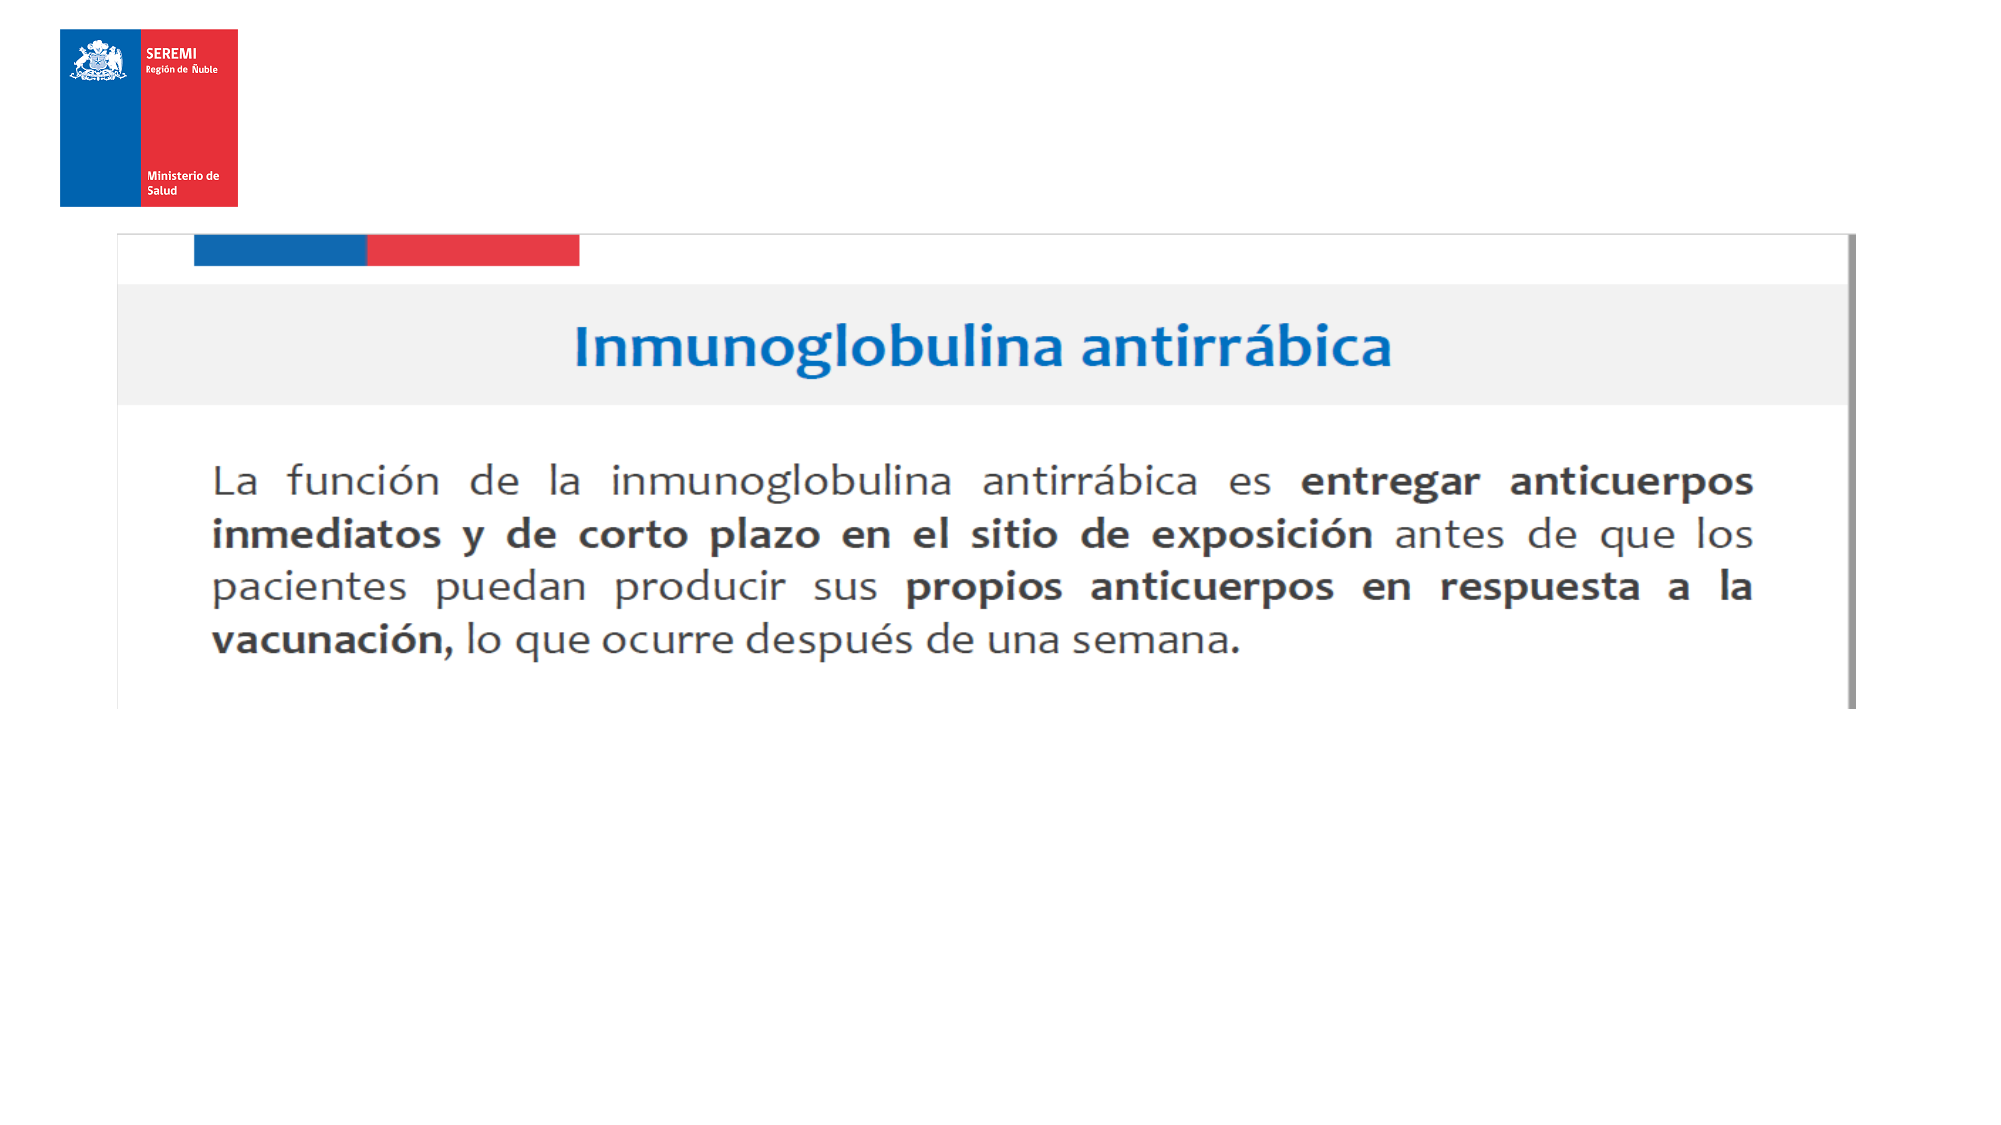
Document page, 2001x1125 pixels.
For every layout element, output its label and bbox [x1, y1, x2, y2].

picture [60, 28, 238, 207]
picture [116, 232, 1857, 710]
